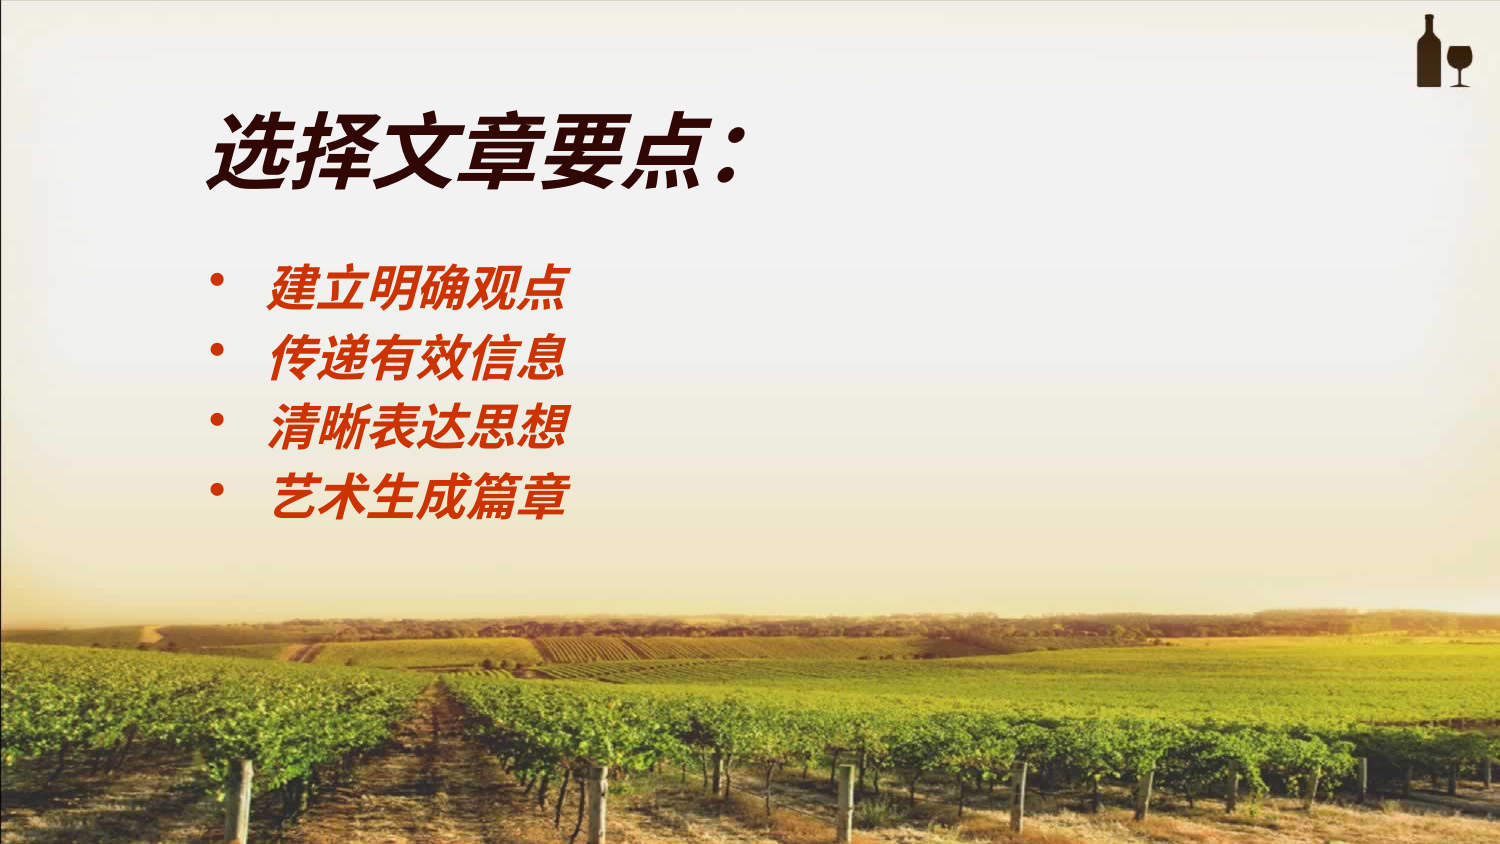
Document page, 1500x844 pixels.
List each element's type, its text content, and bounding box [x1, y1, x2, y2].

list 建立明确观点 传递有效信息 清晰表达思想 艺术生成篇章 [193, 248, 1470, 755]
picture [0, 0, 1500, 844]
title 选择文章要点： [188, 26, 1468, 207]
